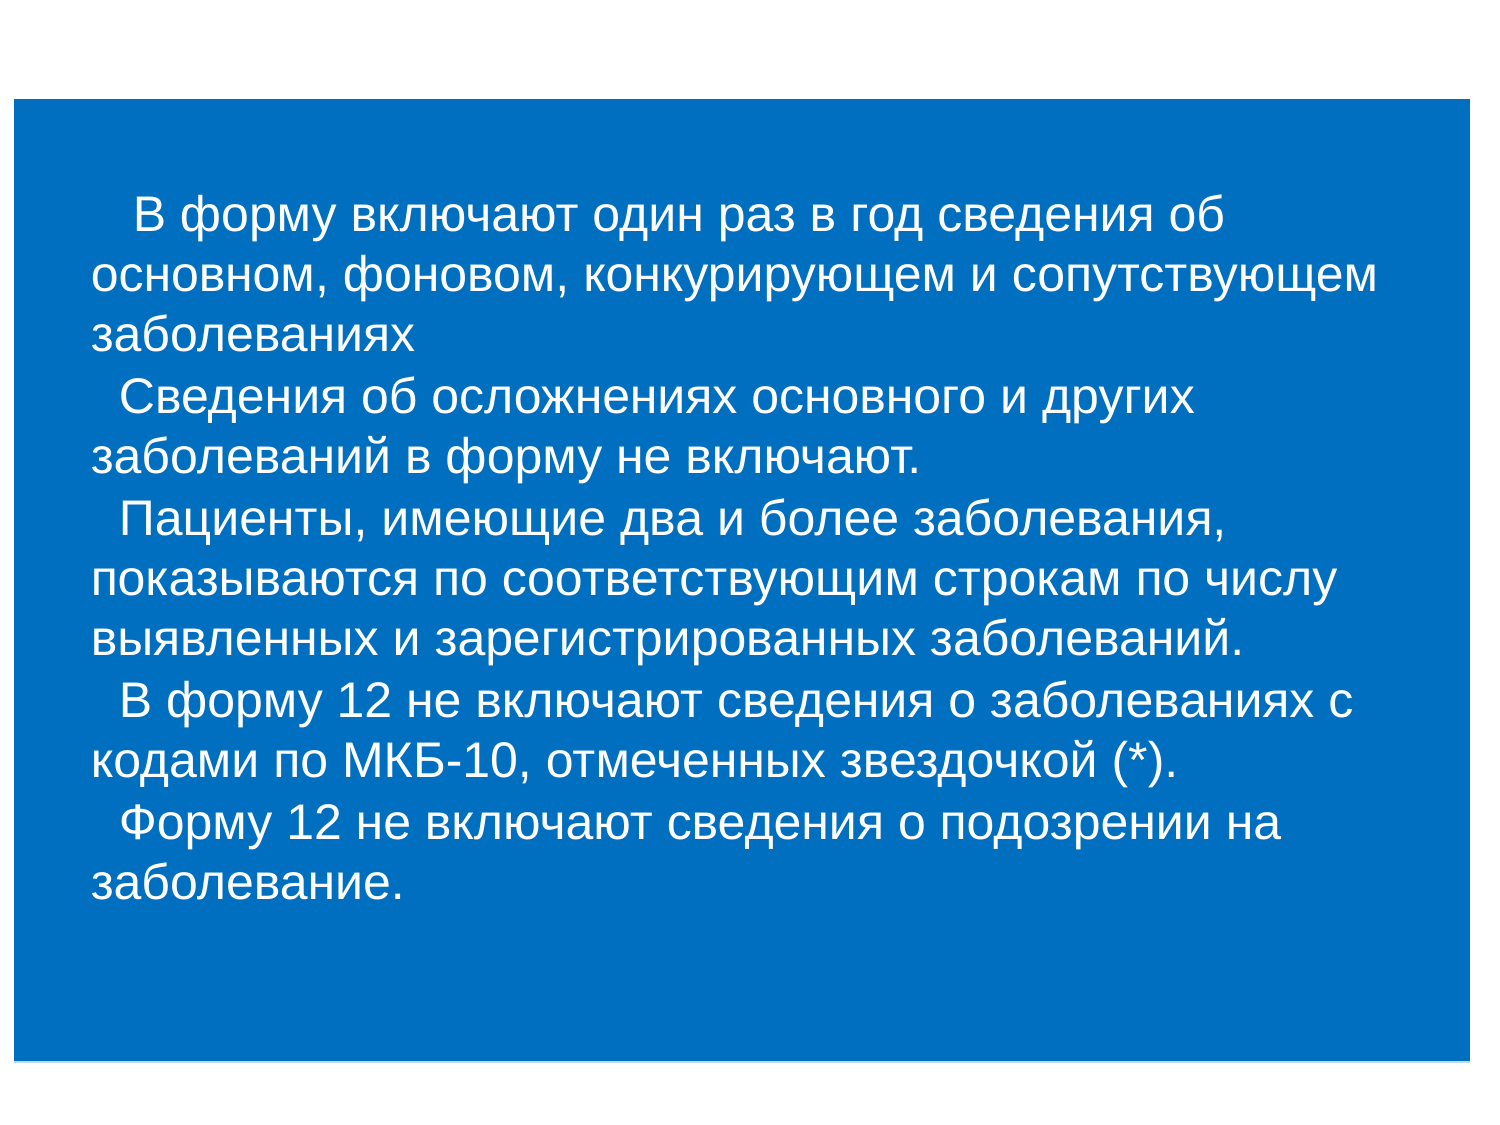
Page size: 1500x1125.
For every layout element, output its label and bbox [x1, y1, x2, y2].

picture [14, 99, 1470, 1063]
